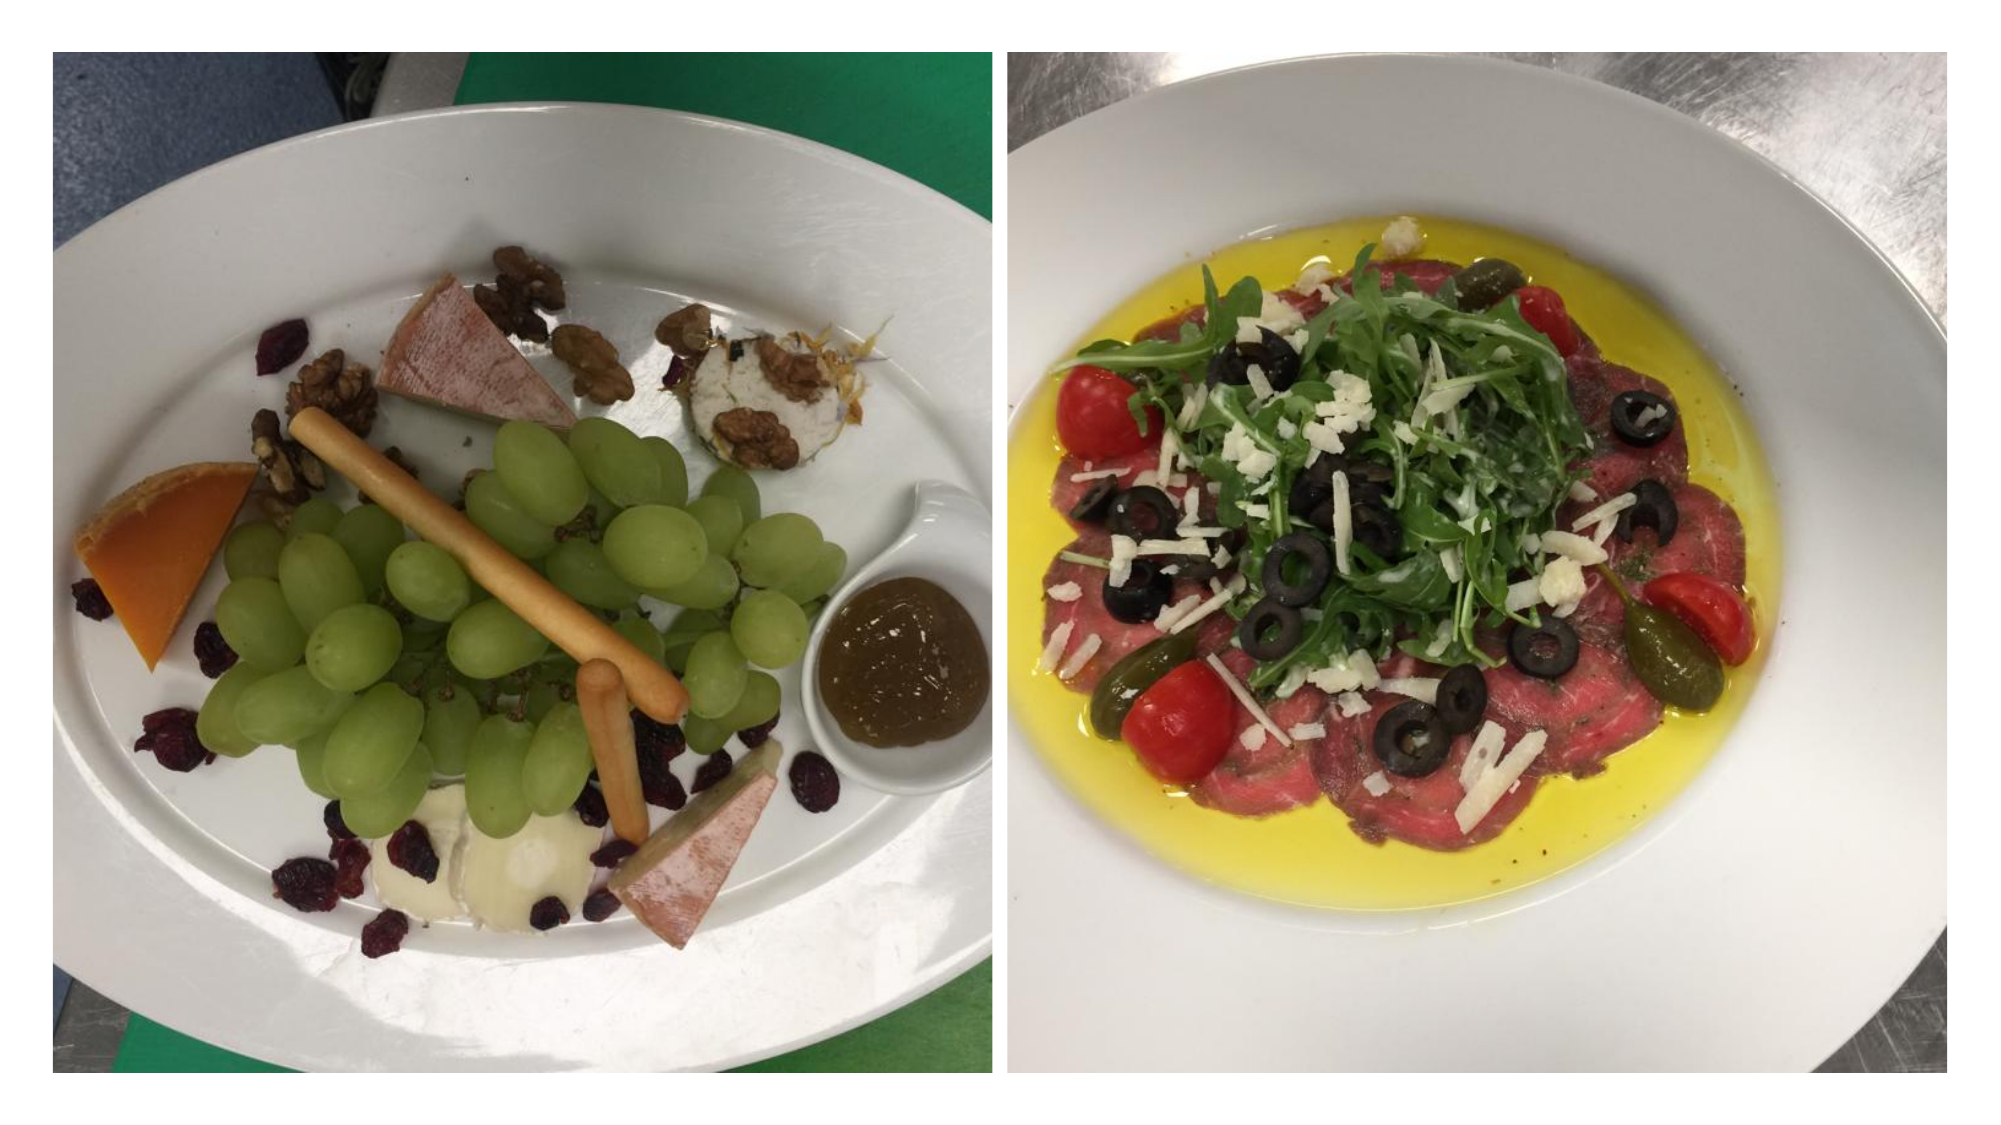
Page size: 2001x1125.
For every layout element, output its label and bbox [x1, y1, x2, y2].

list [1007, 52, 1948, 1073]
picture [52, 52, 993, 1073]
